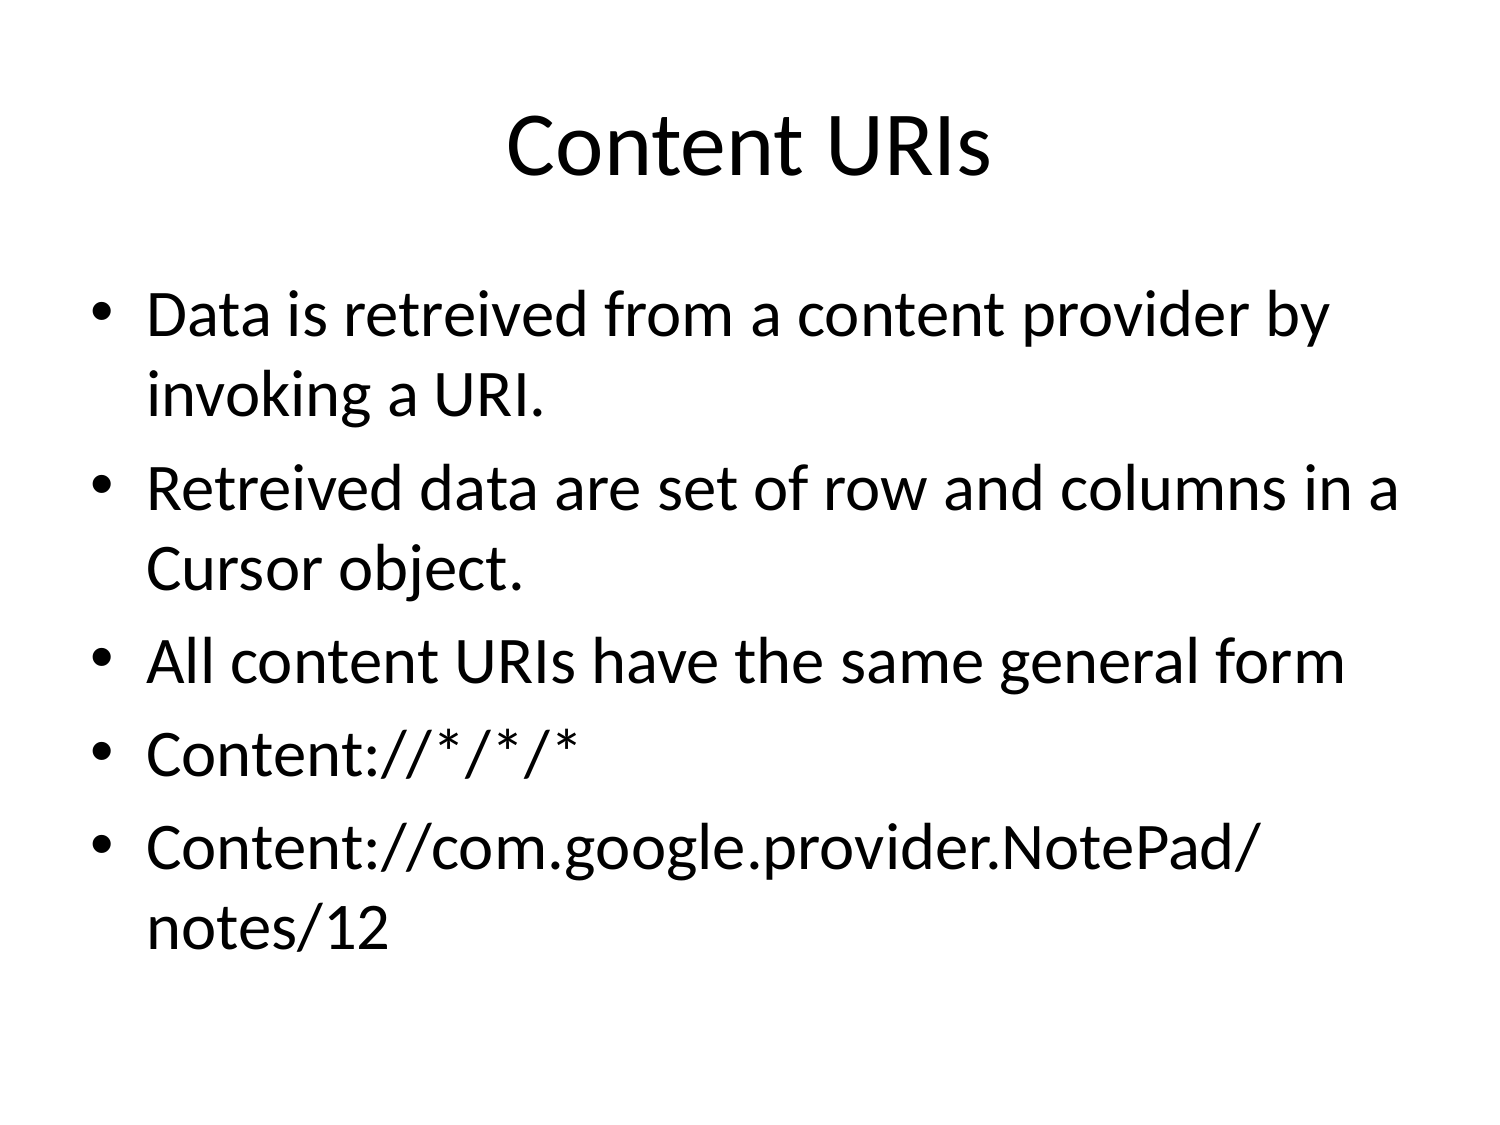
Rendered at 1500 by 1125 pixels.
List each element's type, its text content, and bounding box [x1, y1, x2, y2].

title Content URIs [75, 45, 1425, 233]
list Data is retreived from a content provider by invoking a URI. Retreived data are set of row and columns in a Cursor object. All content URIs have the same general form Content://*/*/* Content://com.google.provider.NotePad/notes/12 [75, 262, 1425, 1005]
